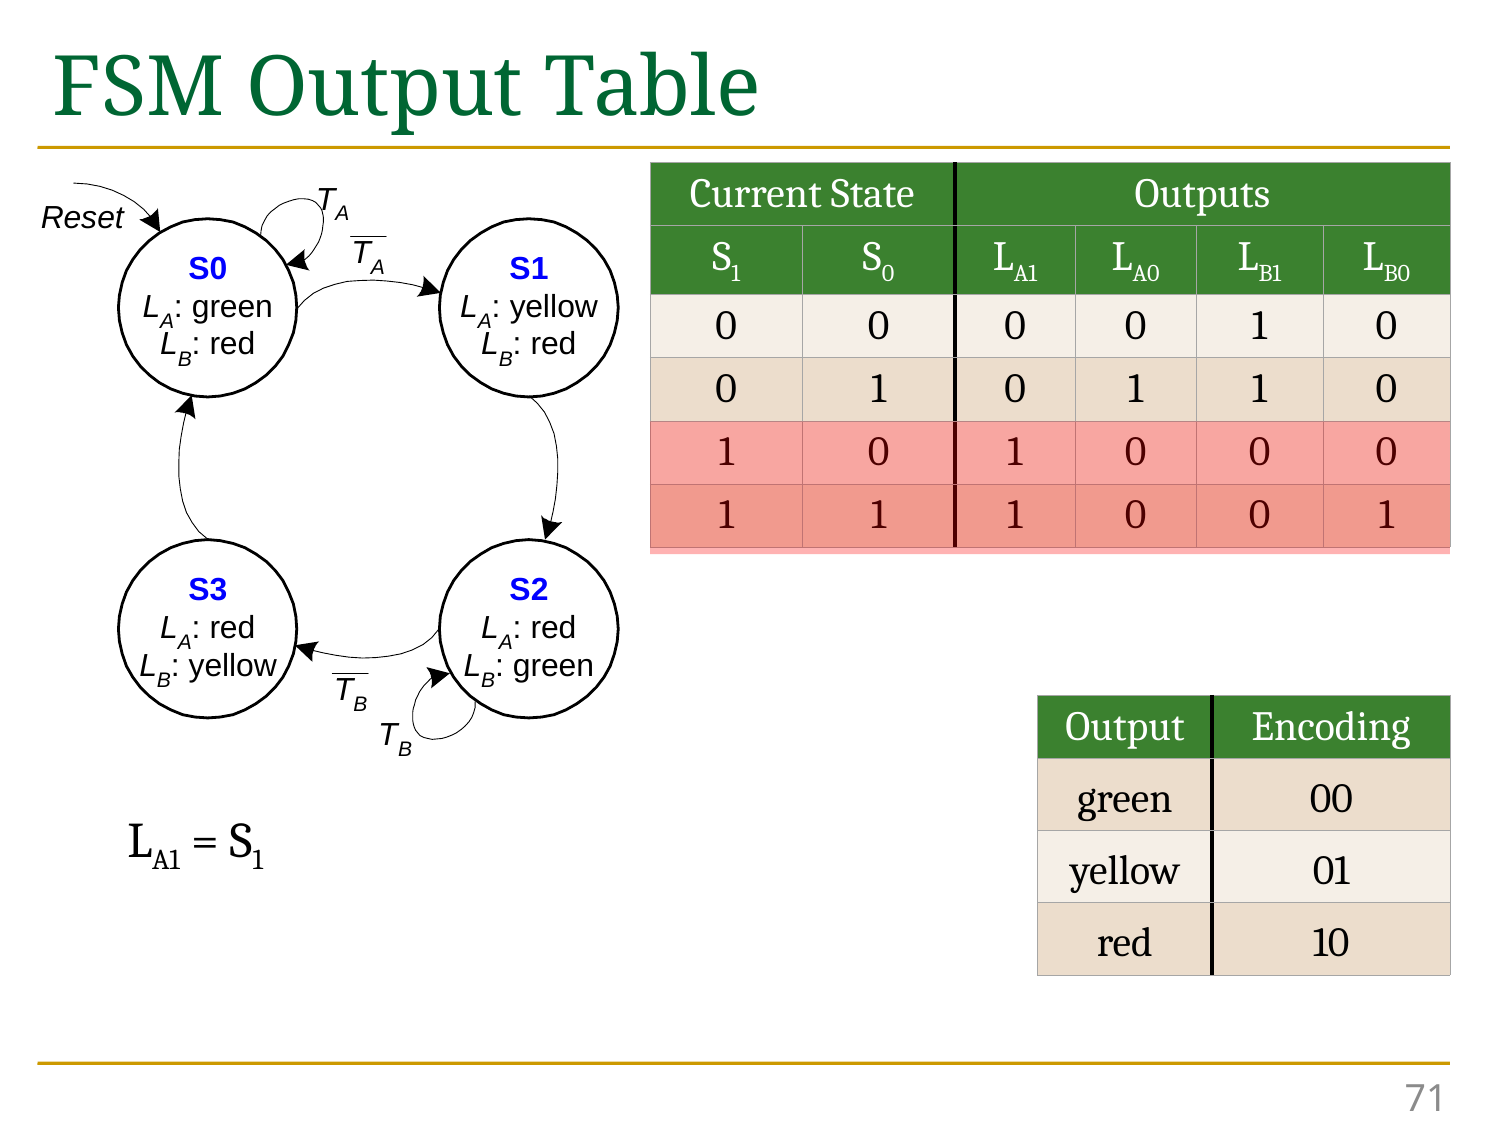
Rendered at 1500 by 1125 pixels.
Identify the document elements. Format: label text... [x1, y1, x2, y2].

table_cell 0 [1324, 358, 1450, 421]
table_cell 1 [803, 358, 953, 421]
table_cell LA0 [1076, 226, 1196, 294]
table_cell LB0 [1324, 226, 1450, 294]
table_header Output [1038, 696, 1210, 758]
text_box [650, 421, 1450, 555]
table_cell yellow [1038, 831, 1210, 902]
table_cell 0 [1324, 295, 1450, 357]
text_box LA1 = S1 [112, 799, 488, 883]
table_cell 0 [651, 358, 802, 421]
table_cell 0 [651, 295, 802, 357]
table_cell 1 [1197, 295, 1323, 357]
table_cell 1 [1197, 358, 1323, 421]
table_cell 0 [957, 358, 1075, 421]
table_cell S1 [651, 226, 802, 294]
table_header Outputs [957, 163, 1450, 225]
table_cell LB1 [1197, 226, 1323, 294]
table_cell green [1038, 759, 1210, 830]
table_cell 0 [1076, 295, 1196, 357]
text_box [15, 153, 640, 776]
table_cell 0 [803, 295, 953, 357]
table_cell red [1038, 903, 1210, 975]
table_cell 01 [1214, 831, 1450, 902]
table_cell S0 [803, 226, 953, 294]
table_cell 10 [1214, 903, 1450, 975]
slide_number 71 [1125, 1066, 1463, 1125]
table_cell 1 [1076, 358, 1196, 421]
table_cell LA1 [957, 226, 1075, 294]
table_cell 0 [957, 295, 1075, 357]
table_header Encoding [1214, 696, 1450, 758]
table_cell 00 [1214, 759, 1450, 830]
table_header Current State [651, 163, 953, 225]
title FSM Output Table [37, 24, 1450, 200]
